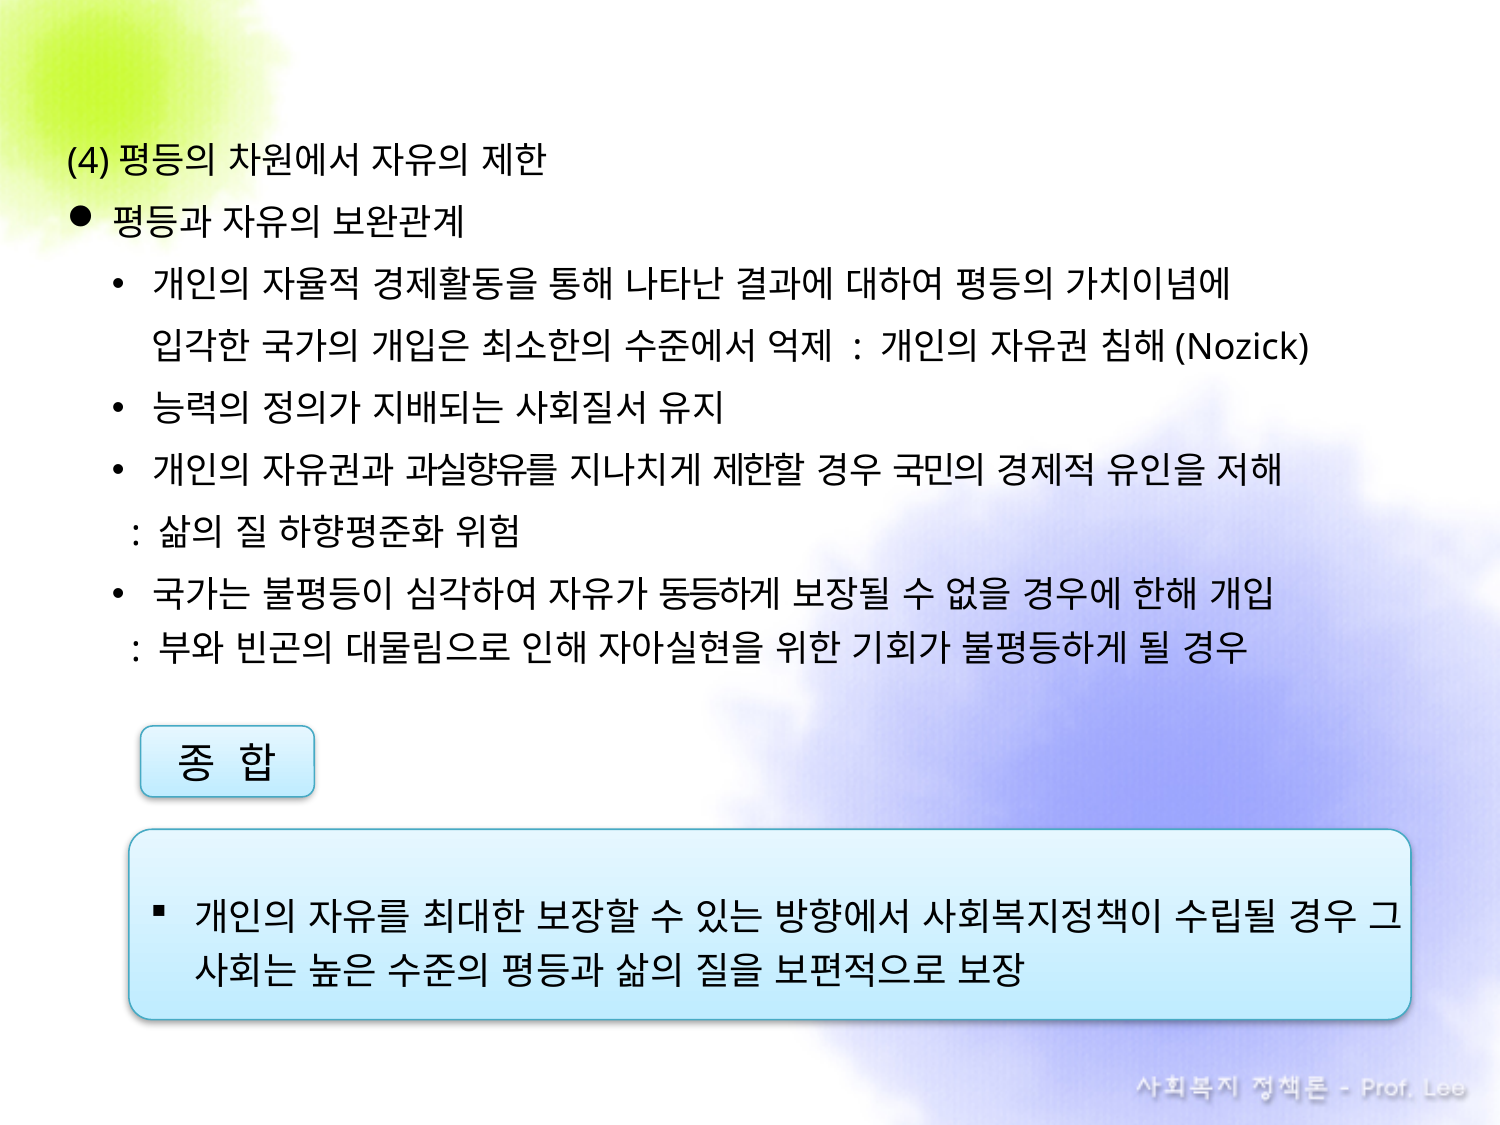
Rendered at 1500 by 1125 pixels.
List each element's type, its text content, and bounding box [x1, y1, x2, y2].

picture [0, 0, 1500, 1125]
list (4)평등의 차원에서 자유의 제한 평등과 자유의 보완관계 개인의 자율적 경제활동을 통해 나타난 결과에 대하여 평등의 가치이념에 입각한 국가의 개입은 최소한의 수준에서 억제 : 개인의 자유권 침해(Nozick) 능력의 정의가 지배되는 사회질서 유지 개인의 자유권과 과실향유를 지나치게 제한할 경우 국민의 경제적 유인을 저해 : 삶의 질 하향평준화 위험 국가는 불평등이 심각하여 자유가 동등하게 보장될 수 없을 경우에 한해 개입 : 부와 빈곤의 대물림으로 인해 자아실현을 위한 기회가 불평등하게 될 경우 [23, 125, 1465, 680]
text_box 개인의 자유를 최대한 보장할 수 있는 방향에서 사회복지정책이 수립될 경우 그 사회는 높은 수준의 평등과 삶의 질을 보편적으로 보장 [128, 828, 1412, 1021]
text_box 종 합 [139, 725, 316, 798]
